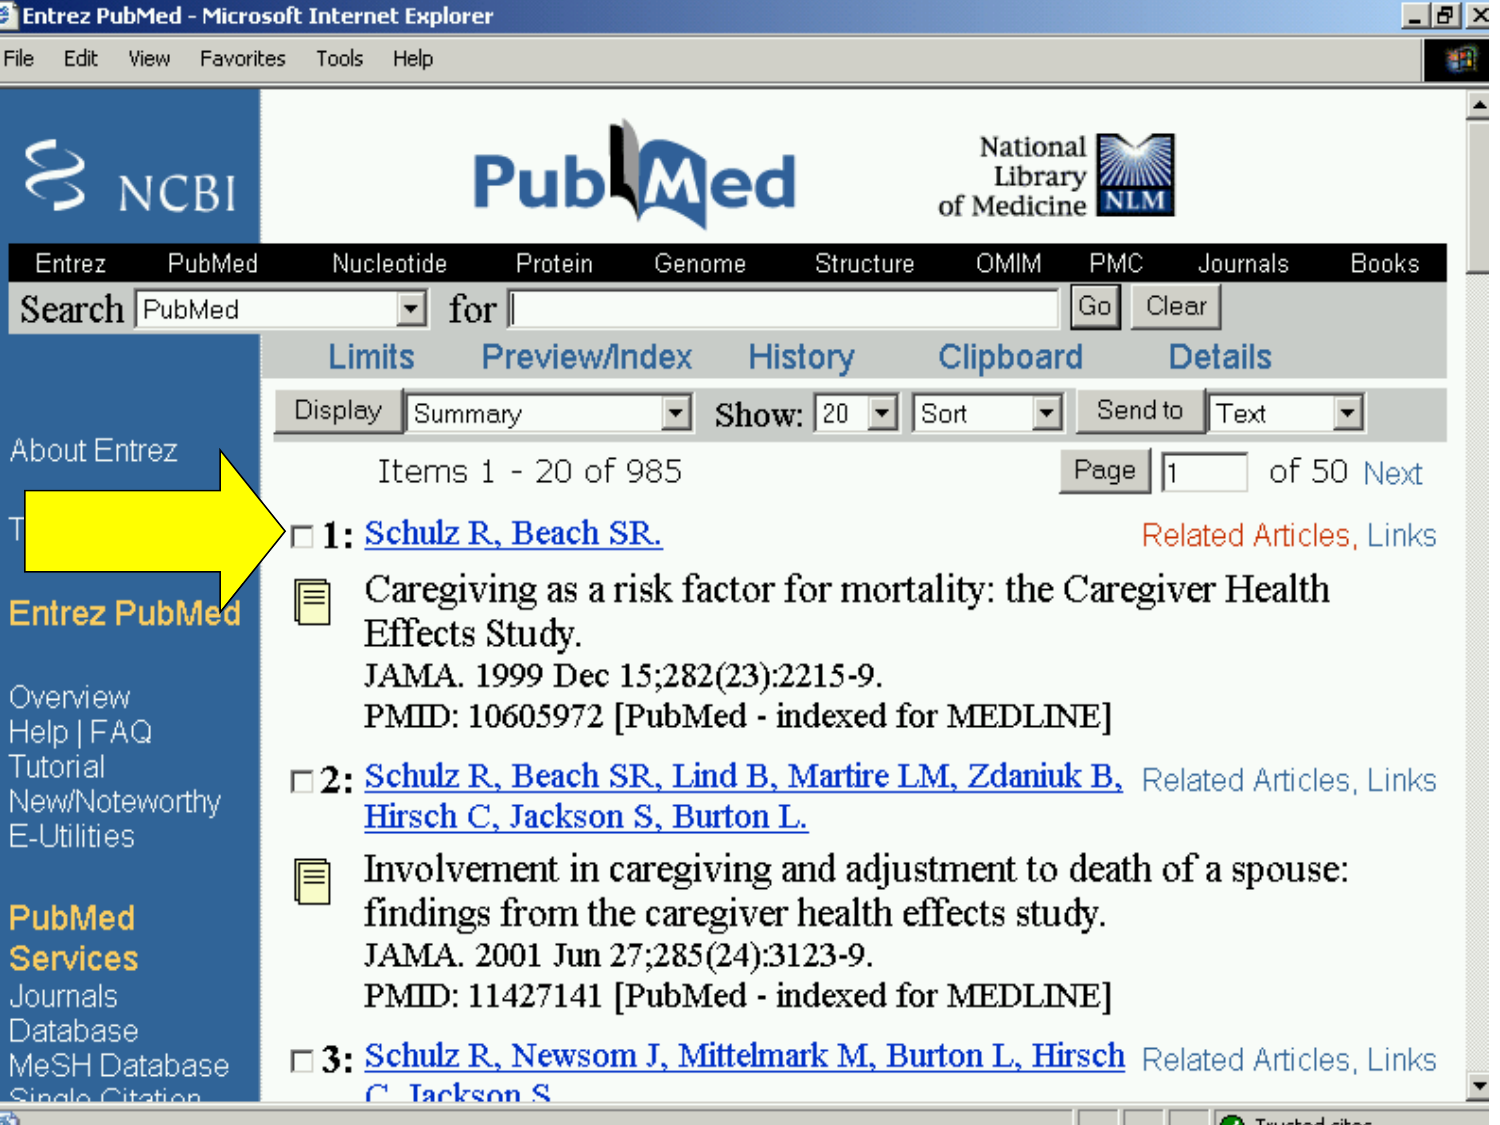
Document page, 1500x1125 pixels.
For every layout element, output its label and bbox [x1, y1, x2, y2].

list [0, 0, 1500, 1125]
